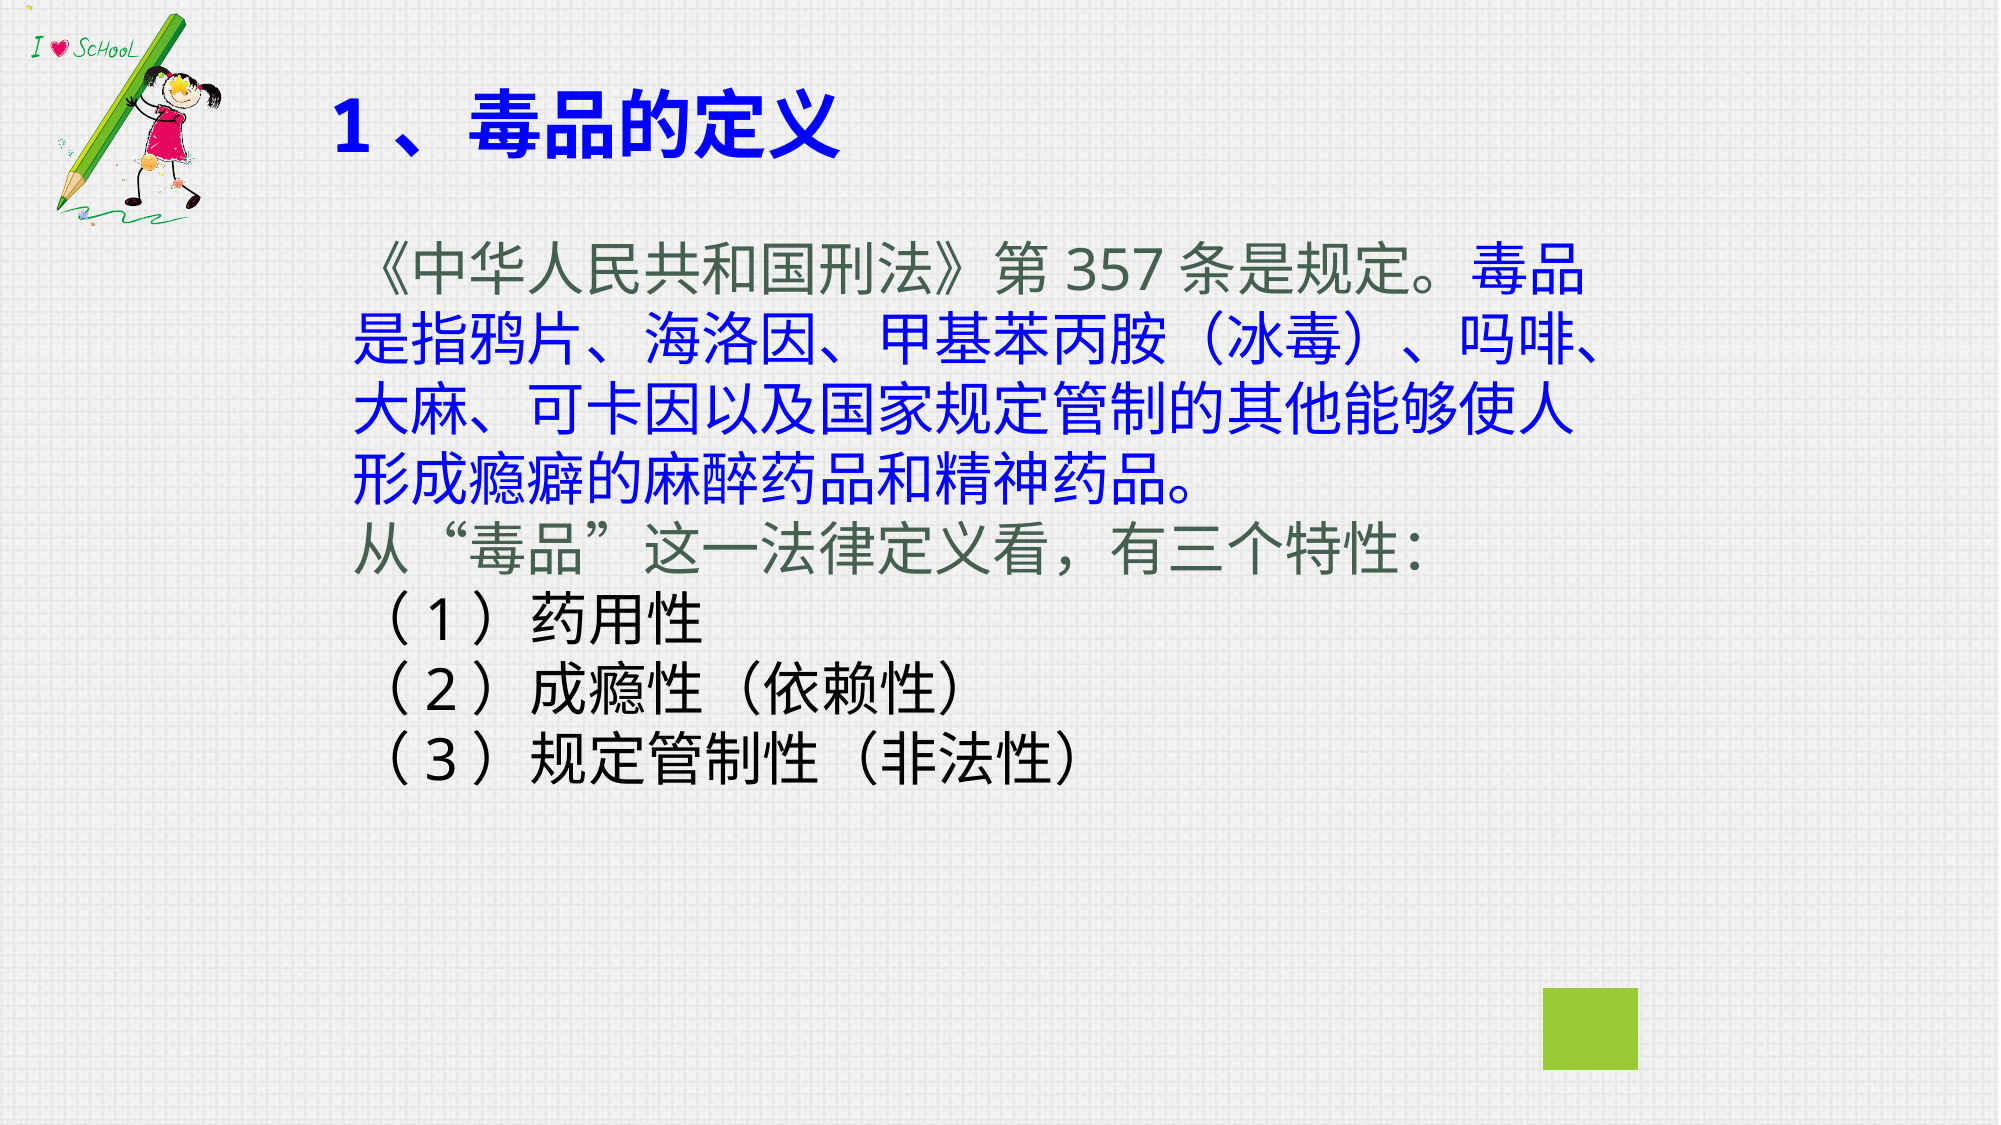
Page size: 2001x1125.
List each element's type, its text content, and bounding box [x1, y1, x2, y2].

list 《中华人民共和国刑法》第357条是规定。毒品是指鸦片、海洛因、甲基苯丙胺（冰毒）、吗啡、大麻、可卡因以及国家规定管制的其他能够使人形成瘾癖的麻醉药品和精神药品。 从“毒品”这一法律定义看，有三个特性： （1）药用性 （2）成瘾性（依赖性） （3）规定管制性（非法性） [337, 224, 1625, 925]
title 1、毒品的定义 [136, 50, 1035, 175]
picture [0, 0, 1999, 1125]
text_box [1543, 987, 1638, 1071]
